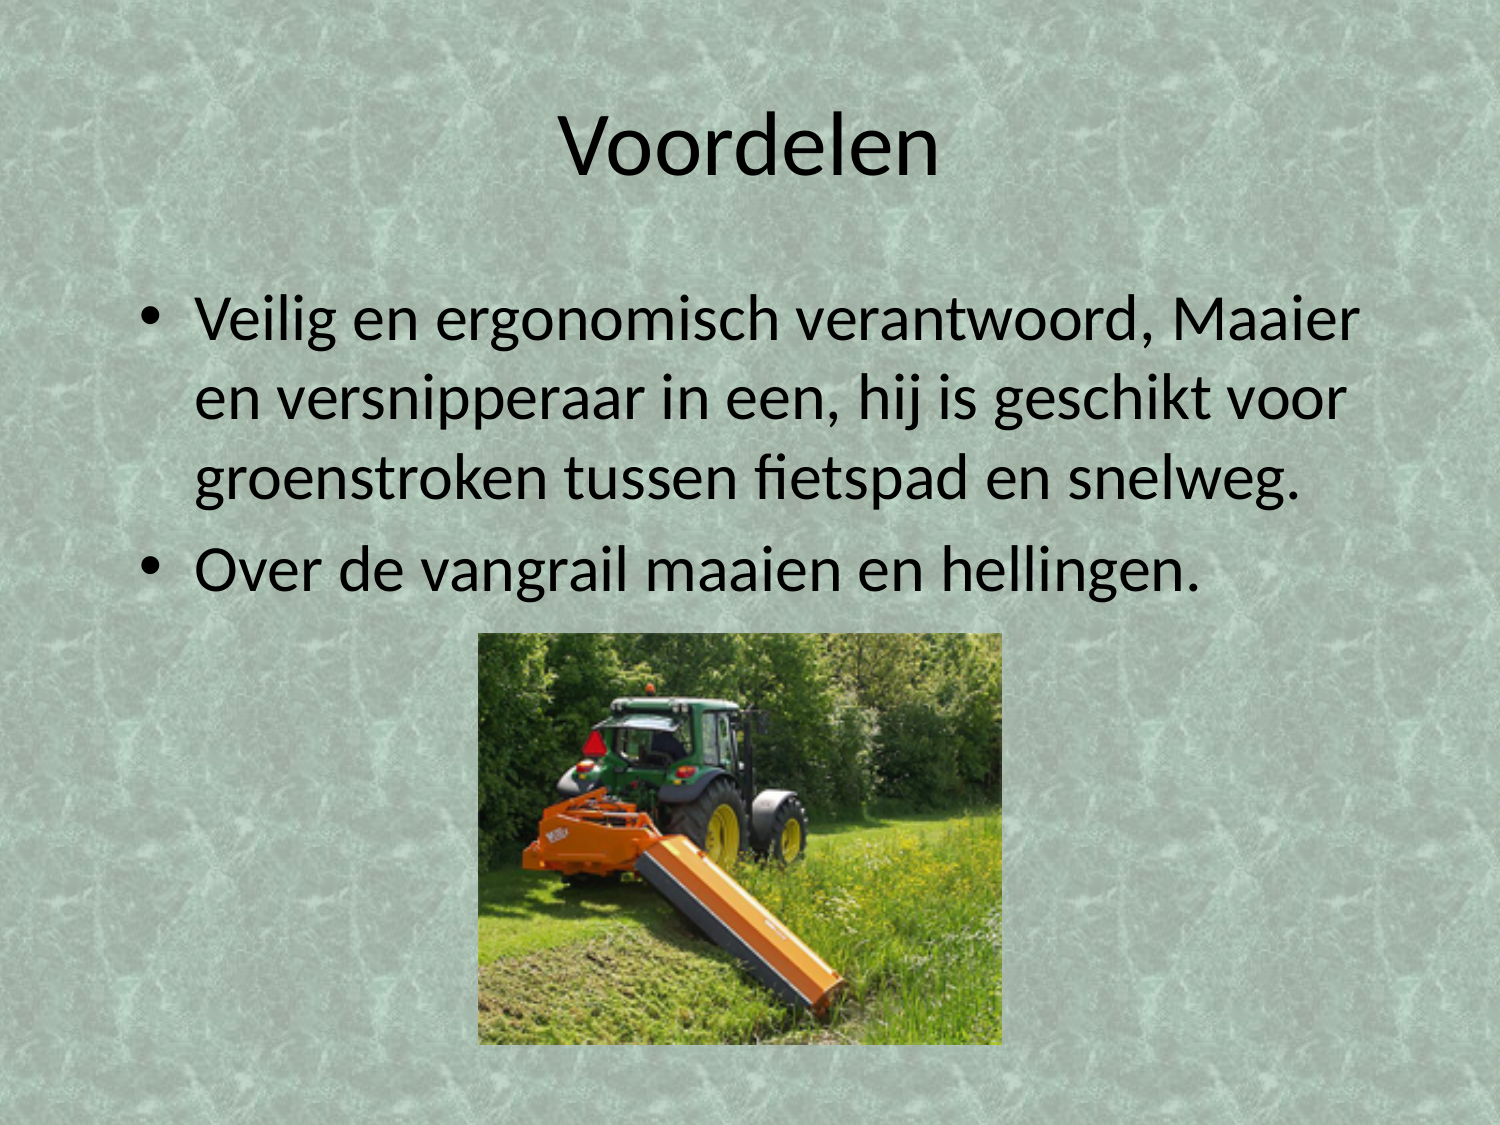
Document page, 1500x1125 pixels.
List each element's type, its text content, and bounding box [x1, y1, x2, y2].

title Voordelen [75, 45, 1425, 233]
picture [477, 633, 1002, 1046]
list Veilig en ergonomisch verantwoord, Maaier en versnipperaar in een, hij is geschikt voor groenstroken tussen fietspad en snelweg. Over de vangrail maaien en hellingen. [123, 267, 1449, 616]
